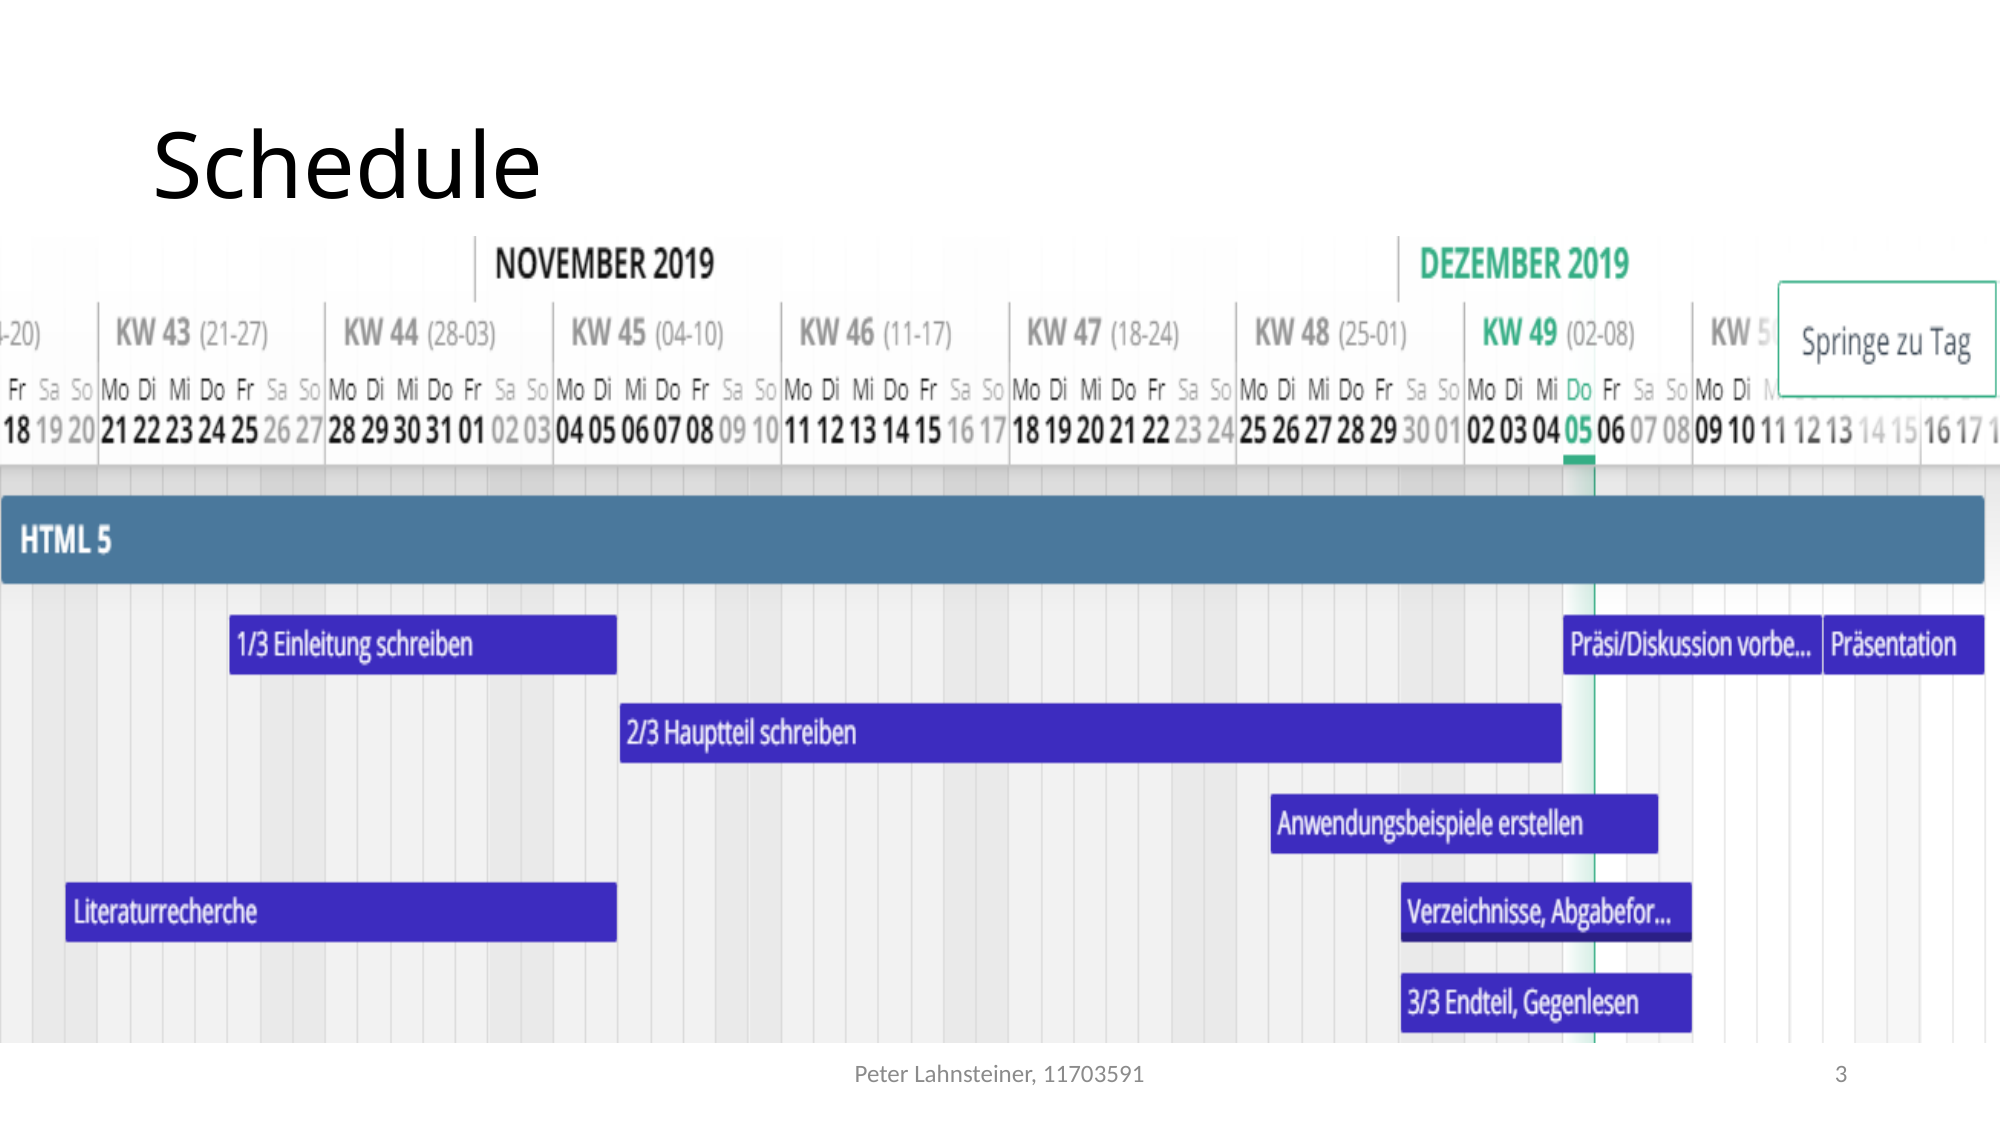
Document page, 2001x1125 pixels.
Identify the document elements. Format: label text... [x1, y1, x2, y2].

text_box Schedule [137, 59, 1863, 236]
picture [0, 236, 2000, 1043]
footer Peter Lahnsteiner, 11703591 [662, 1043, 1338, 1103]
slide_number 3 [1412, 1043, 1863, 1103]
